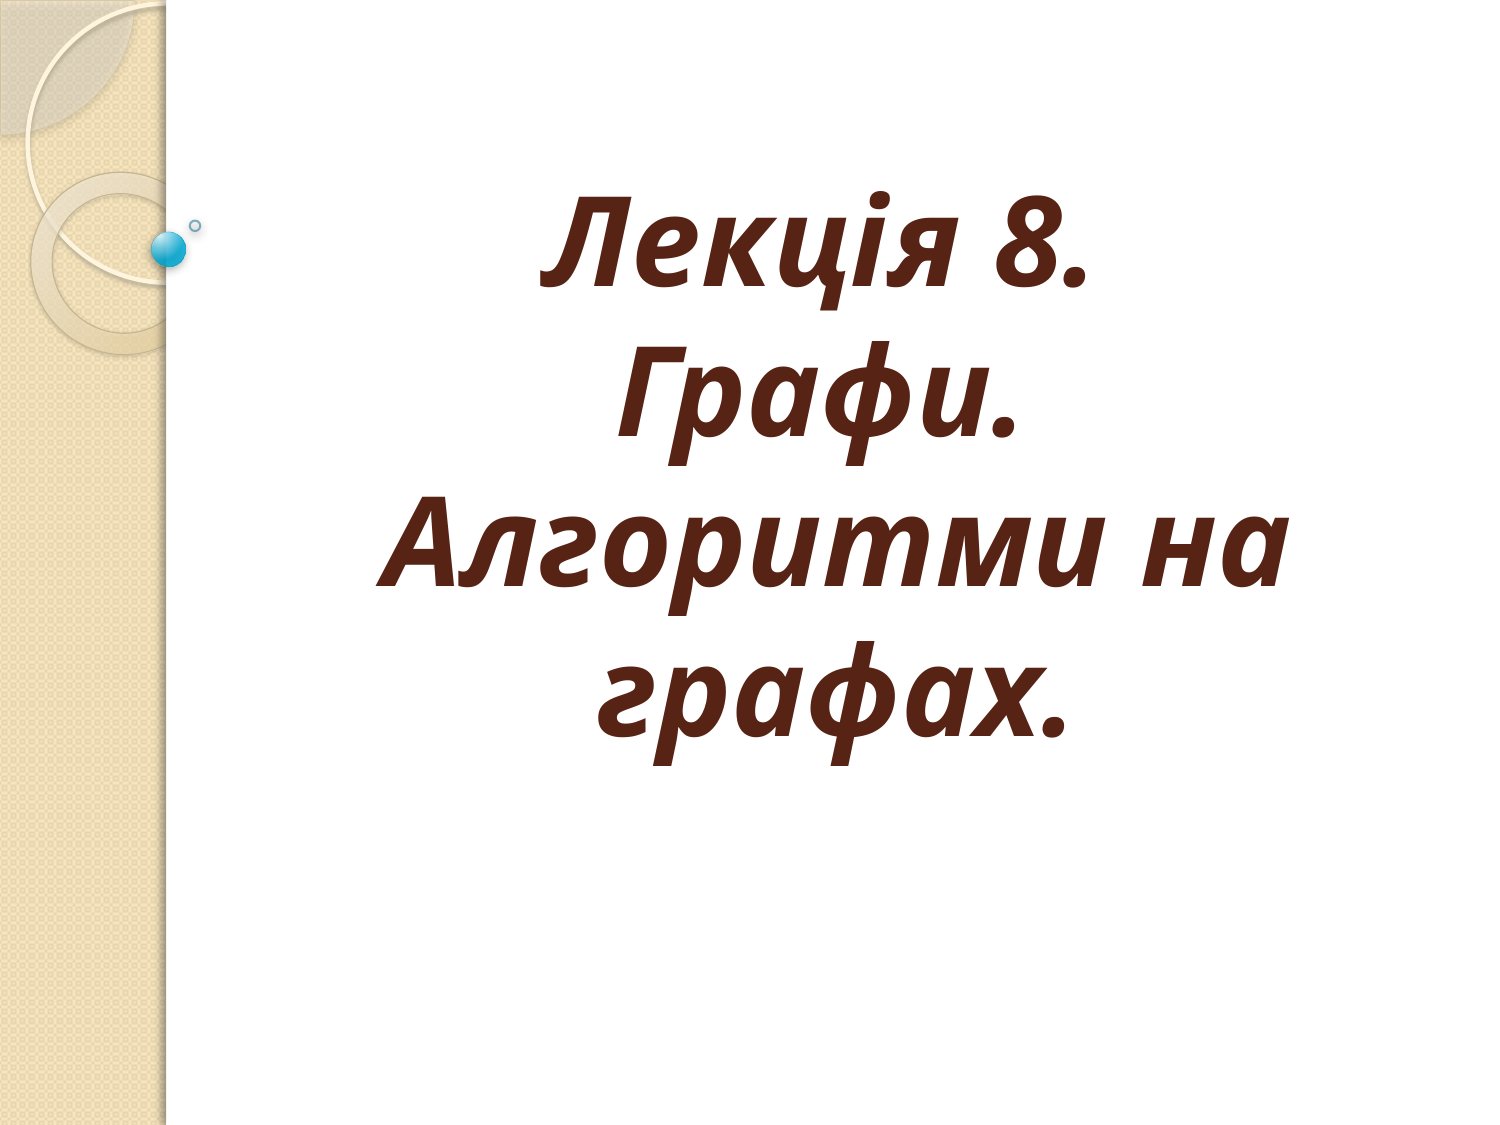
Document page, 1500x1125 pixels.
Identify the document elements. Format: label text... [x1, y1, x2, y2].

title Лекція 8. Графи. Алгоритми на графах. [230, 527, 1446, 769]
